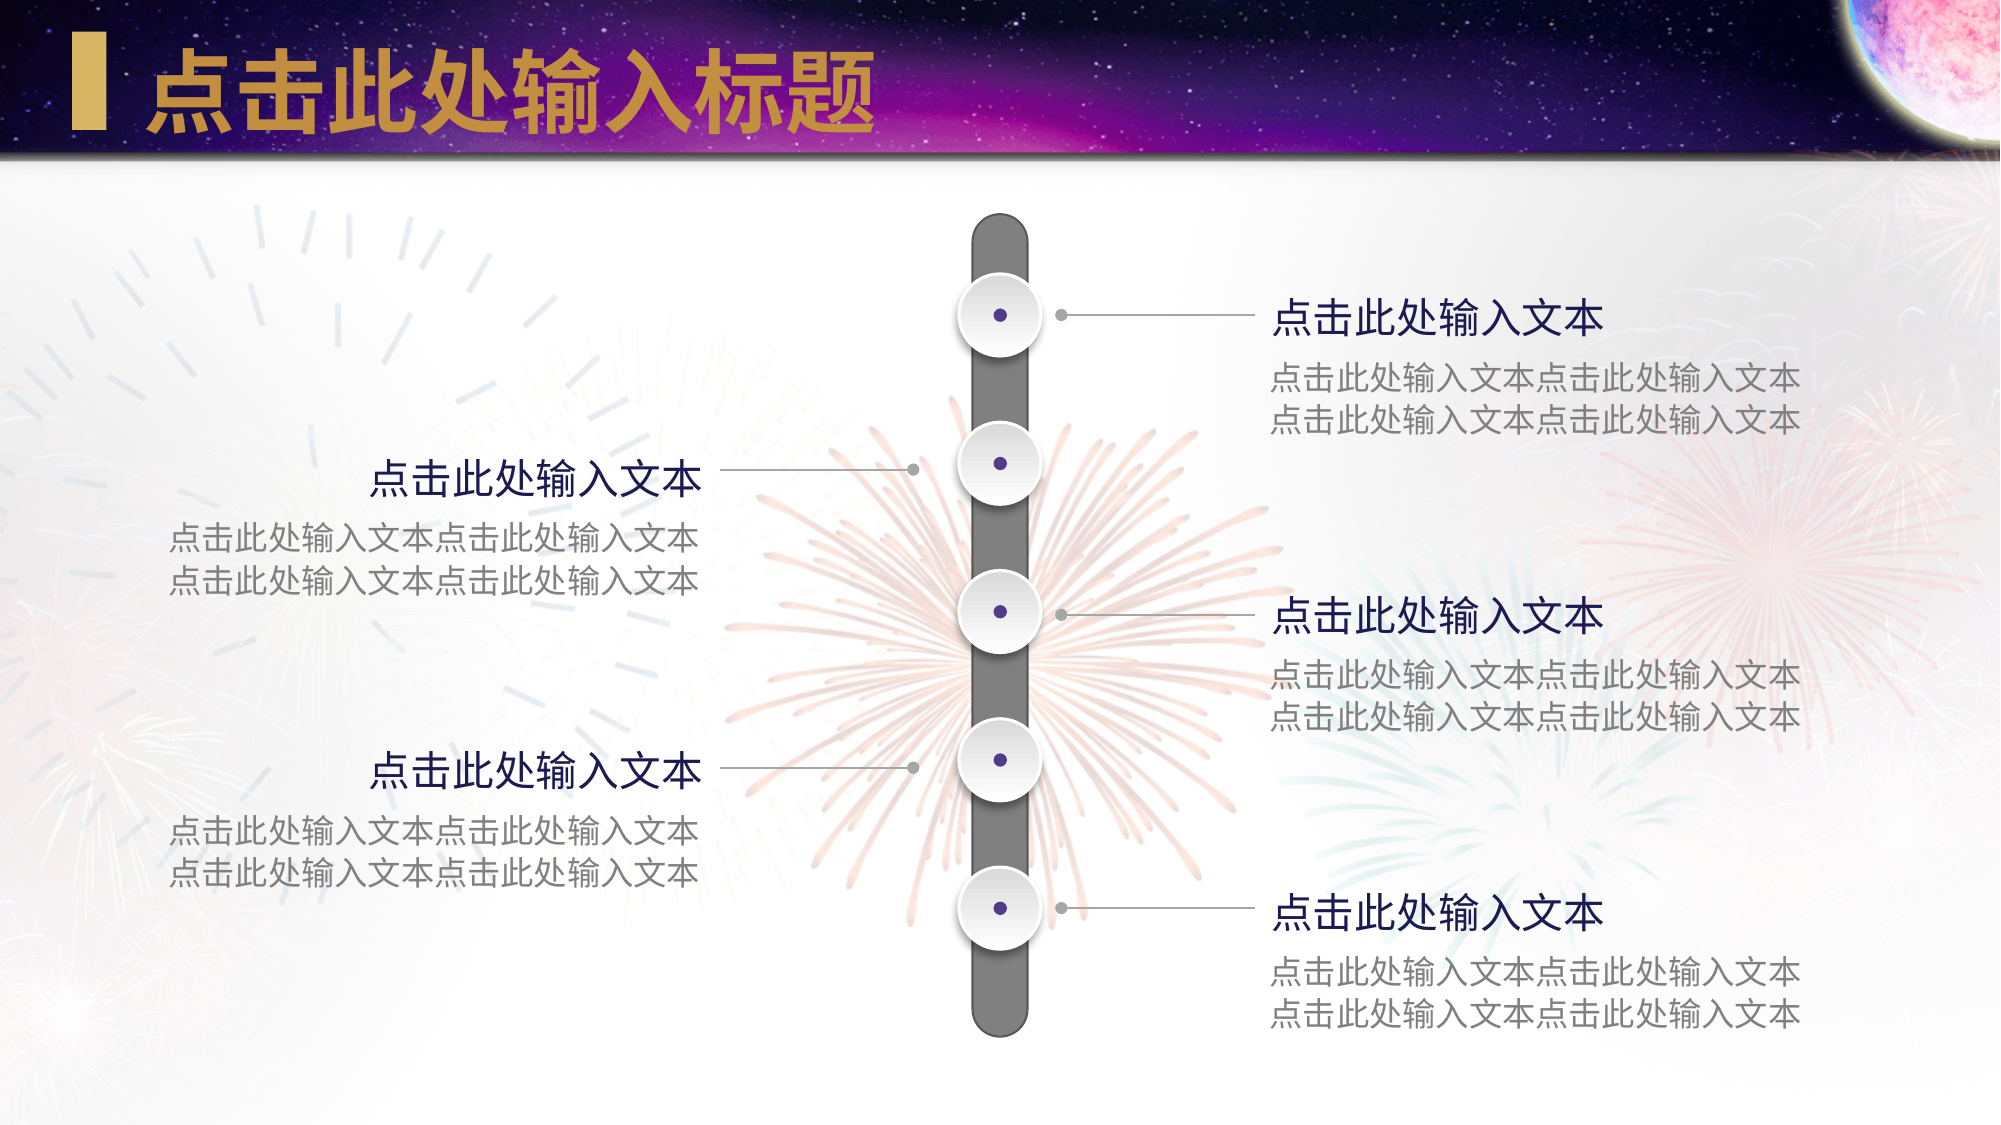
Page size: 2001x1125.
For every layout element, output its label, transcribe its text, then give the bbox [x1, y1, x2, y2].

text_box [958, 422, 1041, 505]
text_box 点击此处输入标题 [143, 35, 878, 145]
picture [0, 0, 2000, 145]
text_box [153, 802, 718, 901]
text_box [1254, 943, 1819, 1042]
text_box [153, 509, 718, 608]
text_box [958, 570, 1041, 653]
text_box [1254, 646, 1819, 745]
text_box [958, 718, 1041, 801]
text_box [958, 273, 1041, 356]
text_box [958, 867, 1041, 950]
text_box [1254, 349, 1819, 448]
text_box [0, 145, 2000, 1125]
text_box [71, 31, 107, 131]
